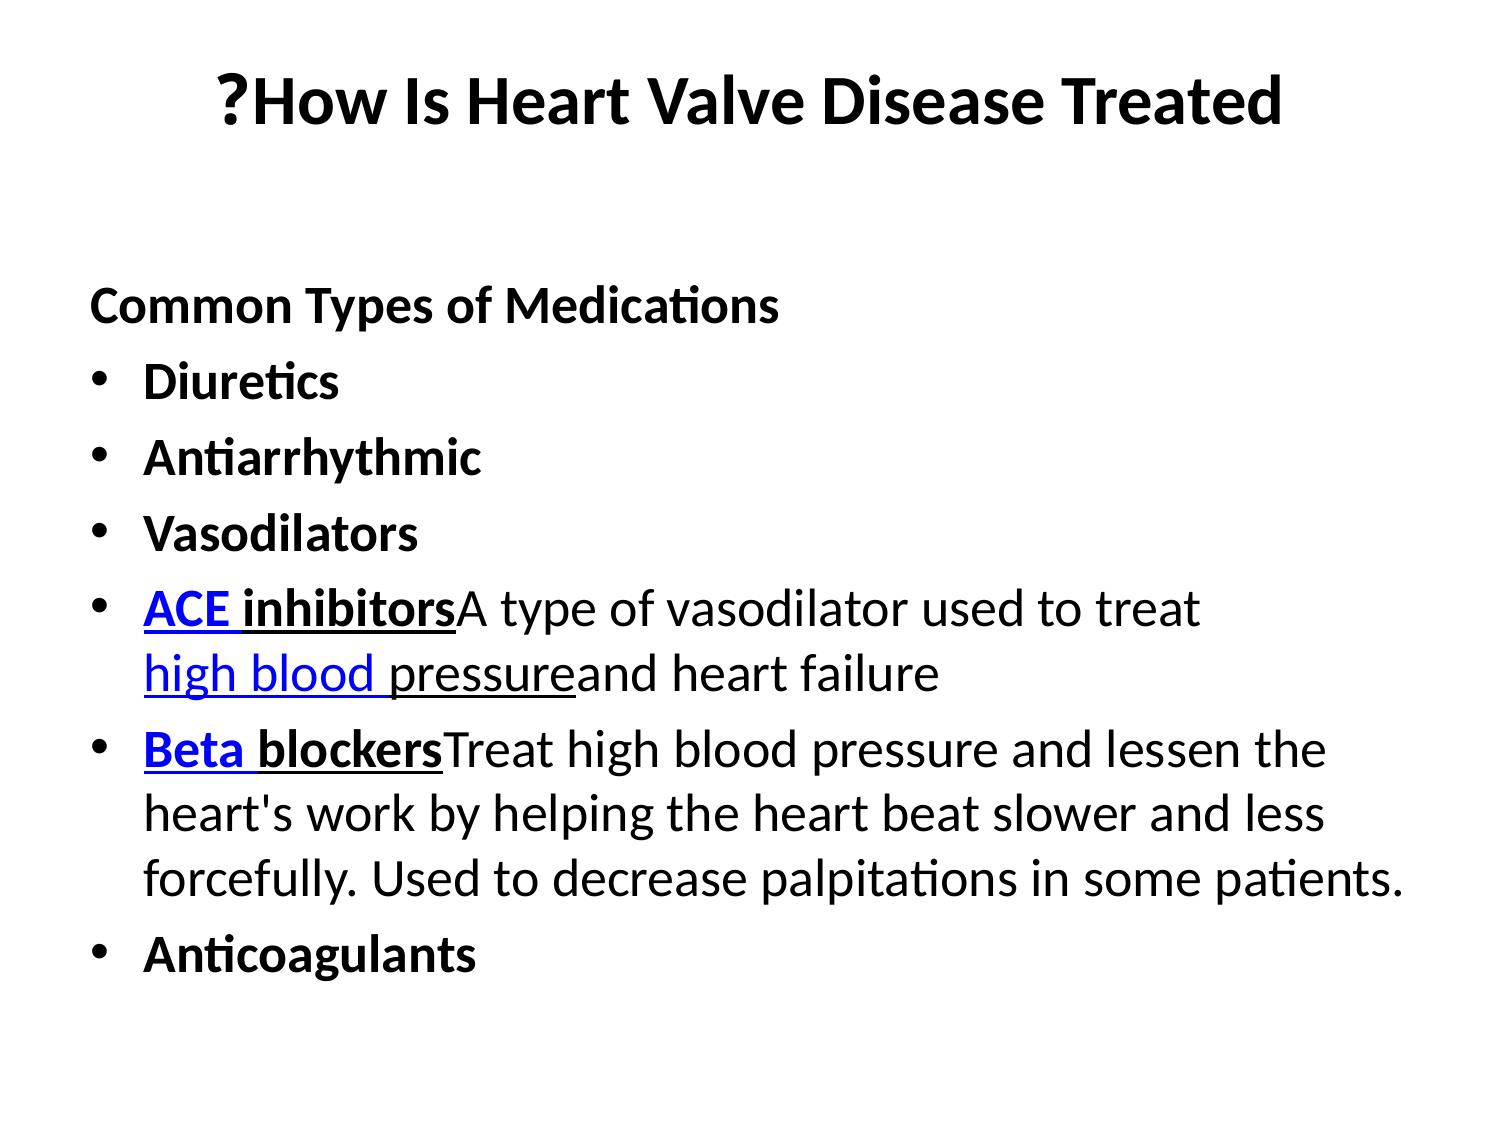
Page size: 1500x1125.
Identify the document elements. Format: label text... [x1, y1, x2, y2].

list Common Types of Medications Diuretics Antiarrhythmic Vasodilators ACE inhibitorsA type of vasodilator used to treat high blood pressureand heart failure Beta blockersTreat high blood pressure and lessen the heart's work by helping the heart beat slower and less forcefully. Used to decrease palpitations in some patients. Anticoagulants [75, 262, 1425, 1005]
title How Is Heart Valve Disease Treated? [75, 45, 1425, 233]
